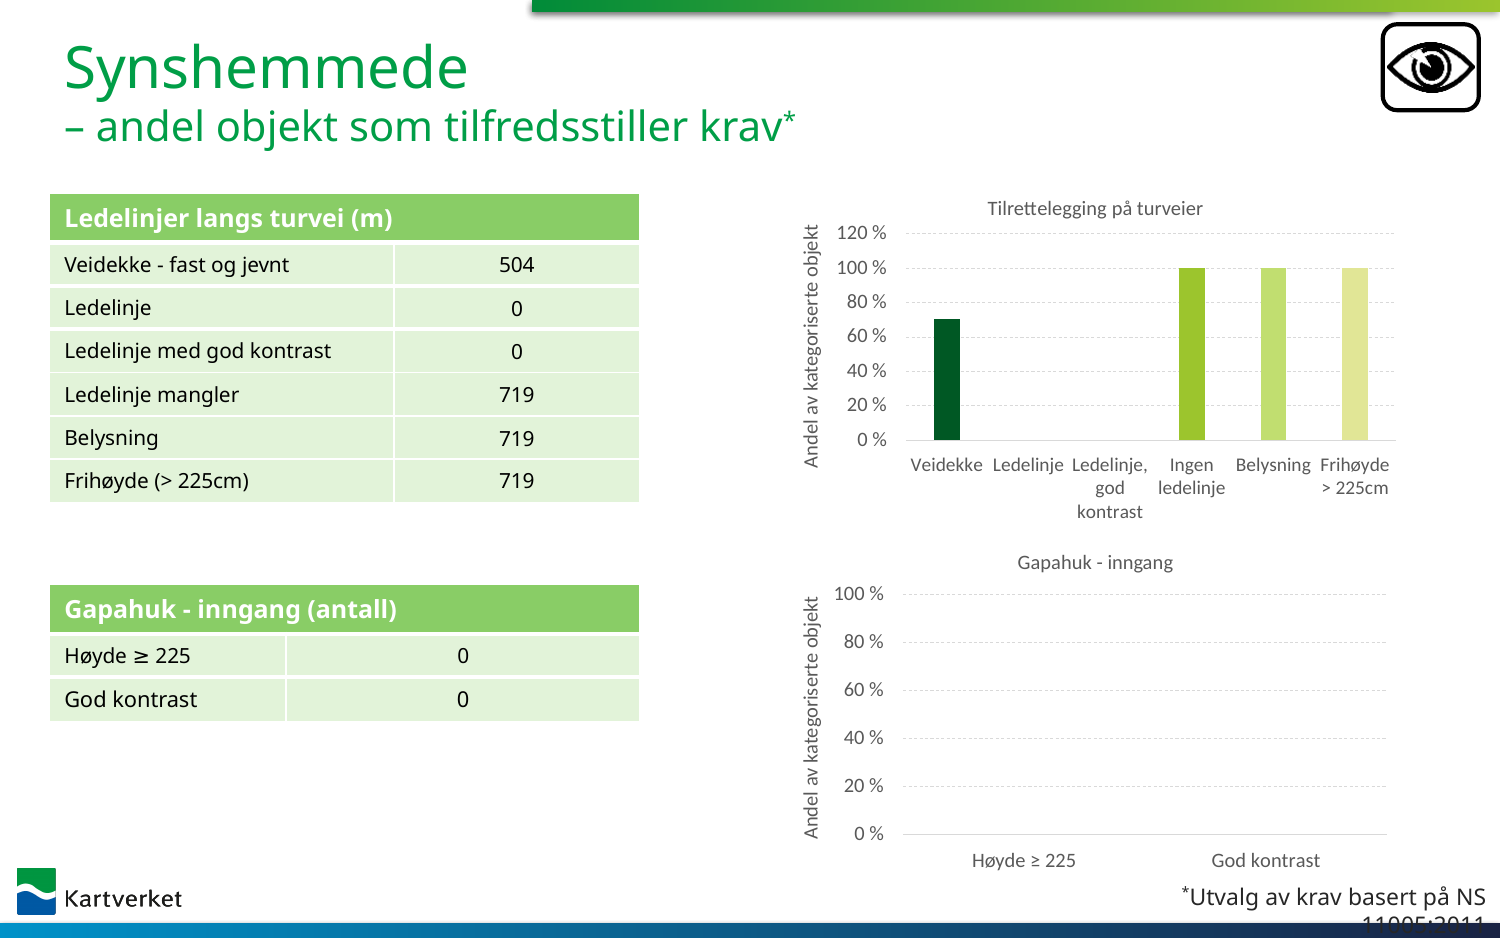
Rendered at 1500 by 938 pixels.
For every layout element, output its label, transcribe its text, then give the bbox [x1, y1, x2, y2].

table_cell Høyde ≥ 225 [50, 636, 285, 675]
table_cell 0 [287, 636, 639, 675]
text_box *Utvalg av krav basert på NS 11005:2011 [1068, 873, 1500, 938]
table_cell Ledelinje [50, 288, 393, 327]
table_cell 0 [287, 679, 639, 721]
table_cell 719 [395, 460, 639, 502]
table_header Ledelinjer langs turvei (m) [50, 194, 639, 240]
table_cell 719 [395, 373, 639, 415]
picture [791, 541, 1400, 880]
table_cell Frihøyde (> 225cm) [50, 460, 393, 502]
table_cell 0 [395, 288, 639, 327]
text_box Synshemmede – andel objekt som tilfredsstiller krav* [49, 24, 1431, 158]
table_cell Ledelinje mangler [50, 373, 393, 415]
table_cell Veidekke - fast og jevnt [50, 245, 393, 284]
table_cell 504 [395, 245, 639, 284]
table_cell God kontrast [50, 679, 285, 721]
table_cell 0 [395, 331, 639, 372]
picture [791, 187, 1400, 526]
table_cell 719 [395, 417, 639, 458]
table_header Gapahuk - inngang (antall) [50, 585, 639, 632]
table_cell Ledelinje med god kontrast [50, 331, 393, 372]
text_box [1382, 24, 1480, 111]
table_cell Belysning [50, 417, 393, 458]
